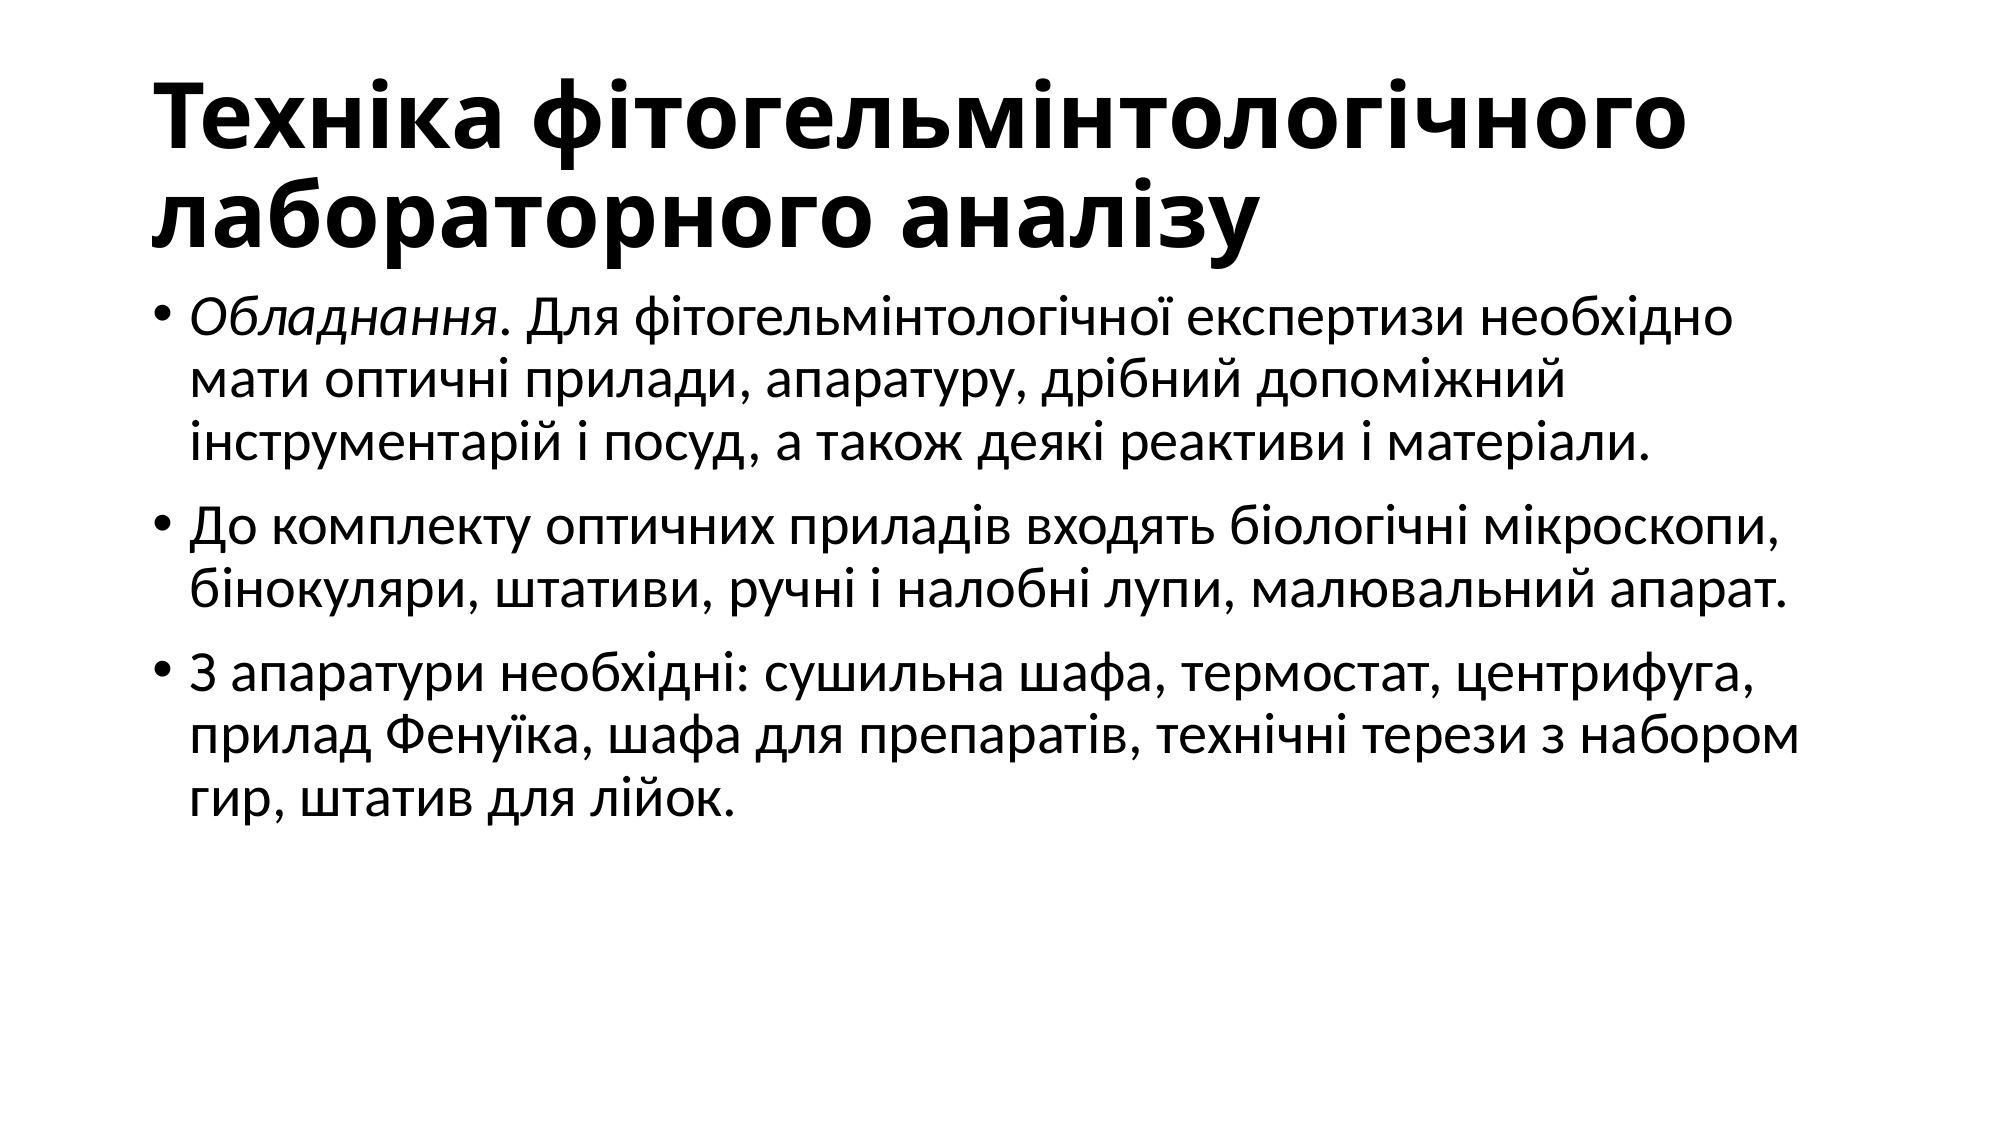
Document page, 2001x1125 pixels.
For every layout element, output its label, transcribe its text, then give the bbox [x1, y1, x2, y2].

text_box Обладнання. Для фітогельмінтологічної експертизи необхідно мати оптичні прилади, апаратуру, дрібний допоміжний інструментарій і посуд, а також деякі реактиви і матеріали. До комплекту оптичних приладів входять біологічні мікроскопи, бінокуляри, штативи, ручні і налобні лупи, малювальний апарат. З апаратури необхідні: сушильна шафа, термостат, центрифуга, прилад Фенуїка, шафа для препаратів, технічні терези з набором гир, штатив для лійок. [137, 277, 1863, 992]
title Техніка фітогельмінтологічного лабораторного аналізу [137, 59, 1863, 277]
